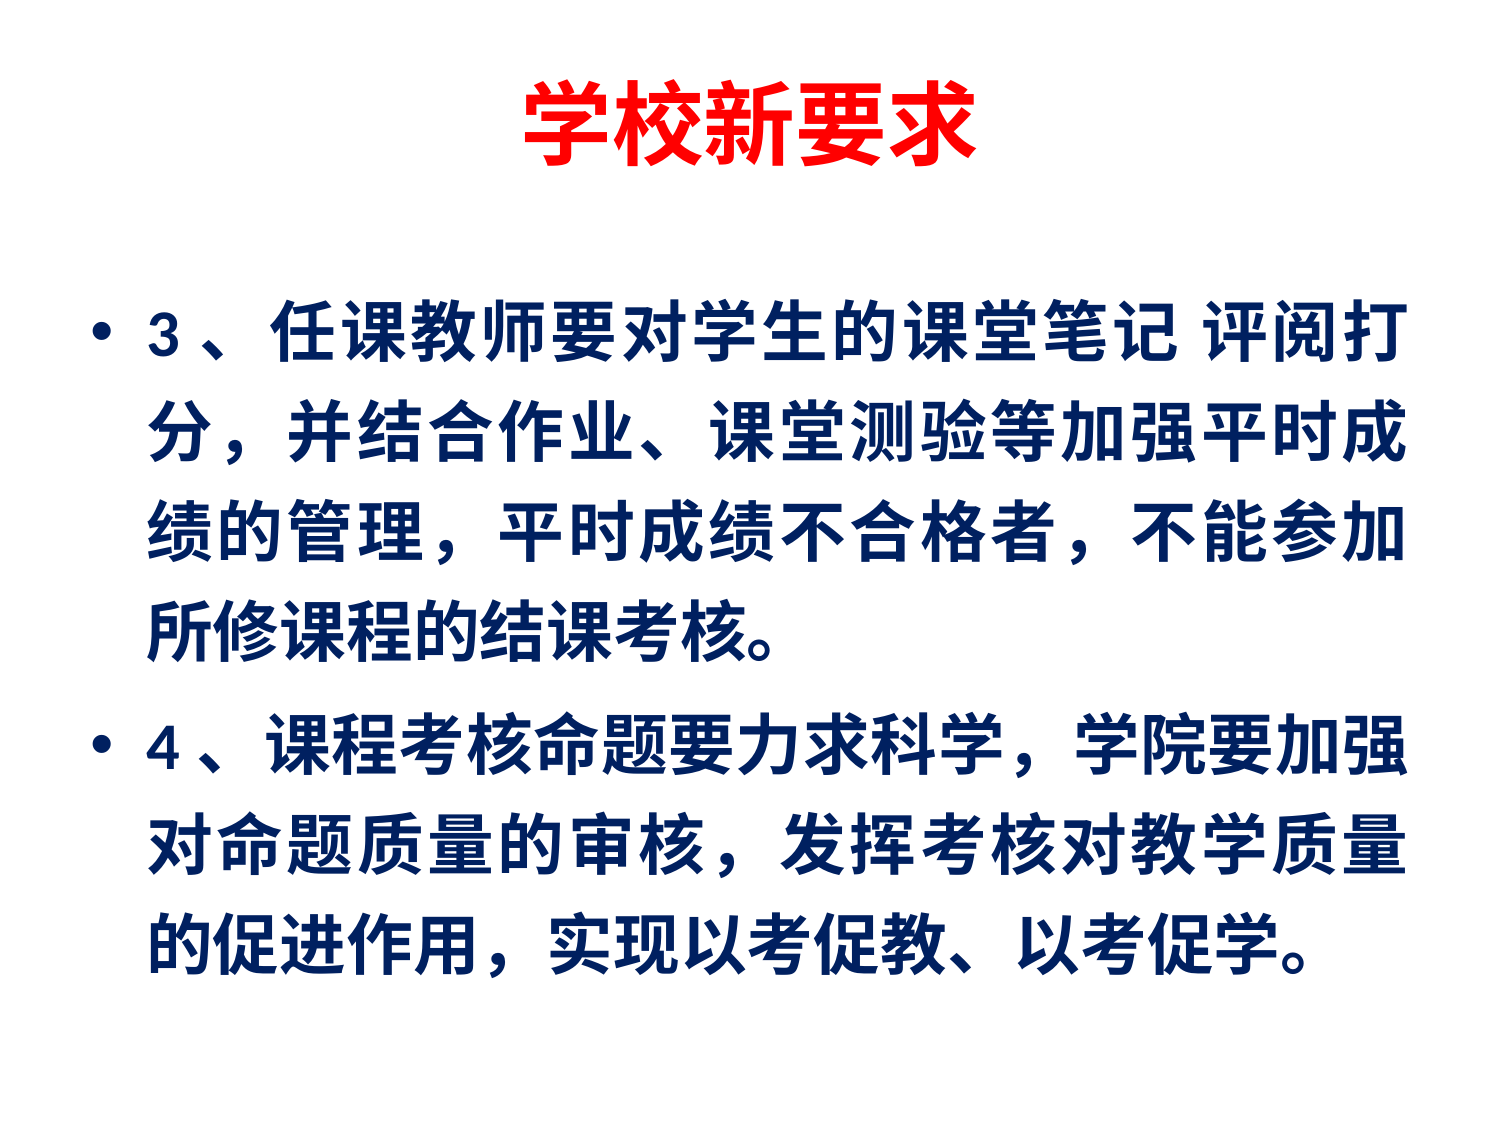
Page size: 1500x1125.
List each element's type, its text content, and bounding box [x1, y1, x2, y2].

list 3、任课教师要对学生的课堂笔记 评阅打分，并结合作业、课堂测验等加强平时成绩的管理，平时成绩不合格者，不能参加所修课程的结课考核。 4、课程考核命题要力求科学，学院要加强对命题质量的审核，发挥考核对教学质量 的促进作用，实现以考促教、以考促学。 [75, 262, 1425, 1005]
title 学校新要求 [75, 45, 1425, 200]
